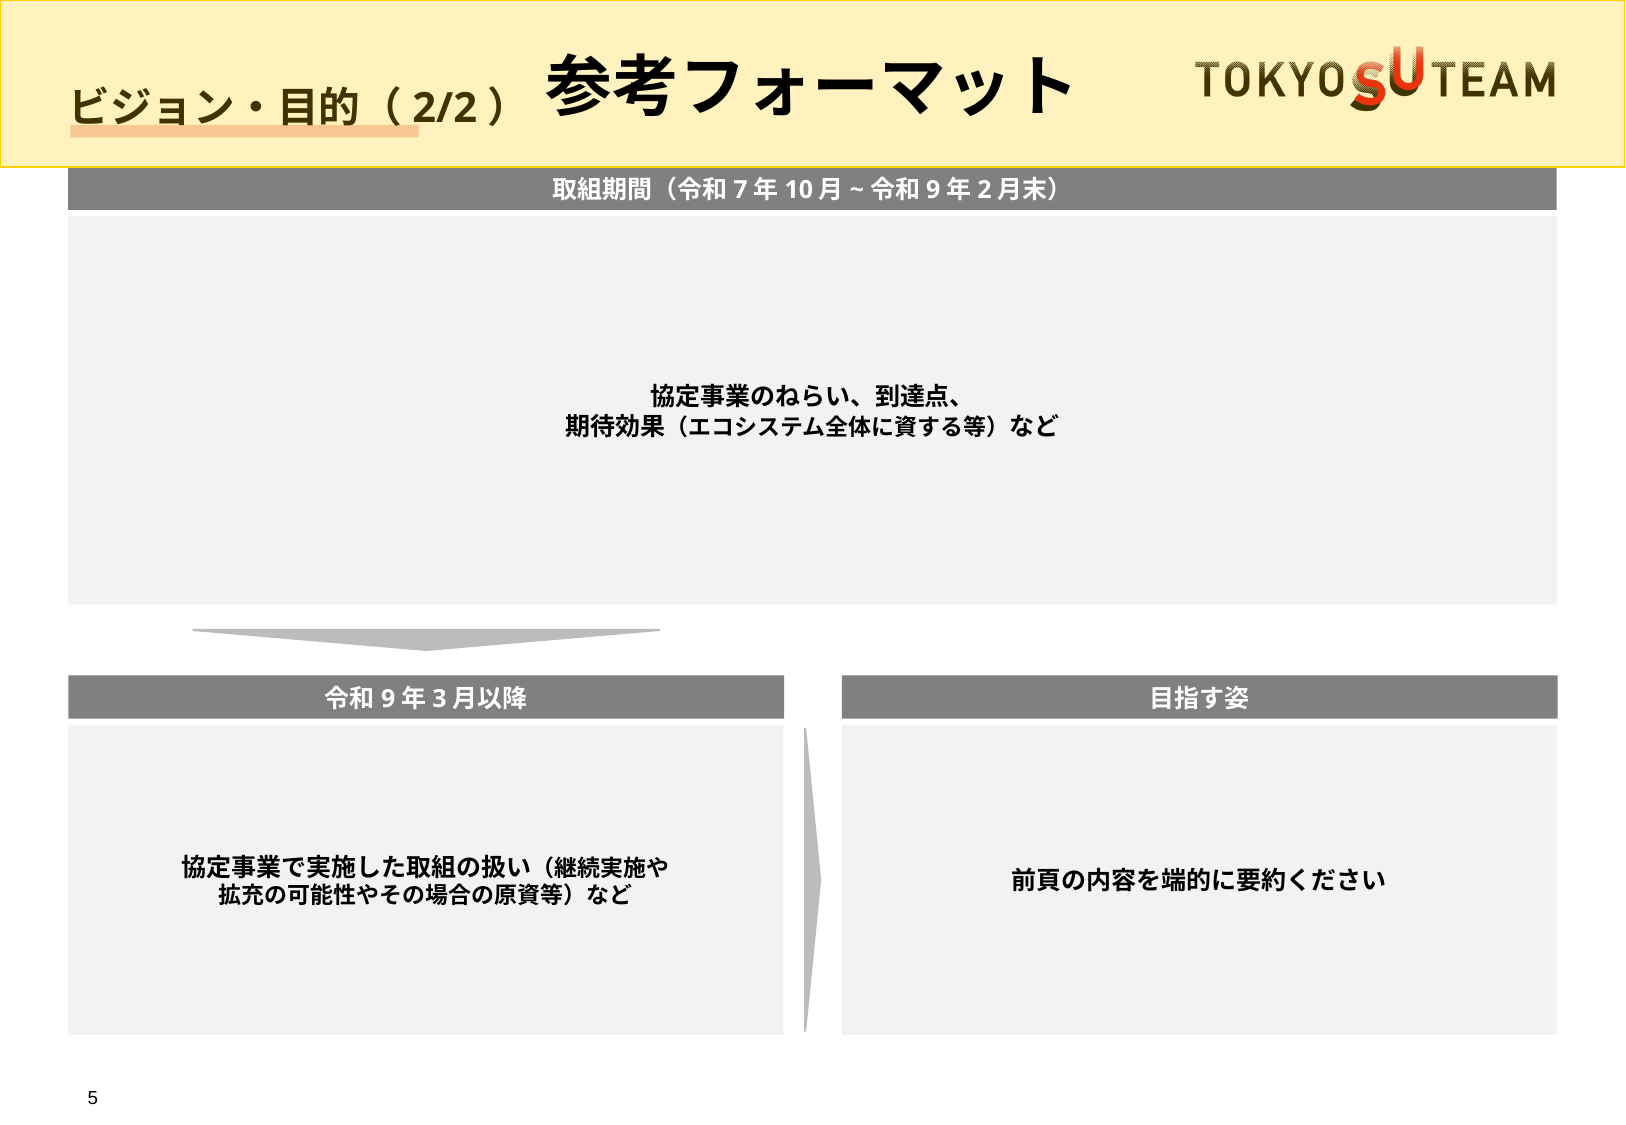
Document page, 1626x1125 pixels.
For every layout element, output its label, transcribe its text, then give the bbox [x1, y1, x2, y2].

picture [1194, 45, 1557, 115]
text_box 協定事業のねらい、到達点、 期待効果（エコシステム全体に資する等）など [66, 214, 1559, 607]
text_box 取組期間（令和7年10月~令和9年2月末） [66, 167, 1559, 212]
text_box 令和9年3月以降 [66, 673, 786, 721]
text_box [192, 629, 660, 650]
text_box 協定事業で実施した取組の扱い（継続実施や 拡充の可能性やその場合の原資等）など [66, 723, 785, 1037]
text_box 目指す姿 [840, 673, 1560, 721]
text_box [805, 727, 821, 1032]
slide_number 5 [68, 1080, 98, 1109]
text_box 参考フォーマット [0, 0, 1625, 167]
text_box 前頁の内容を端的に要約ください [840, 723, 1559, 1037]
